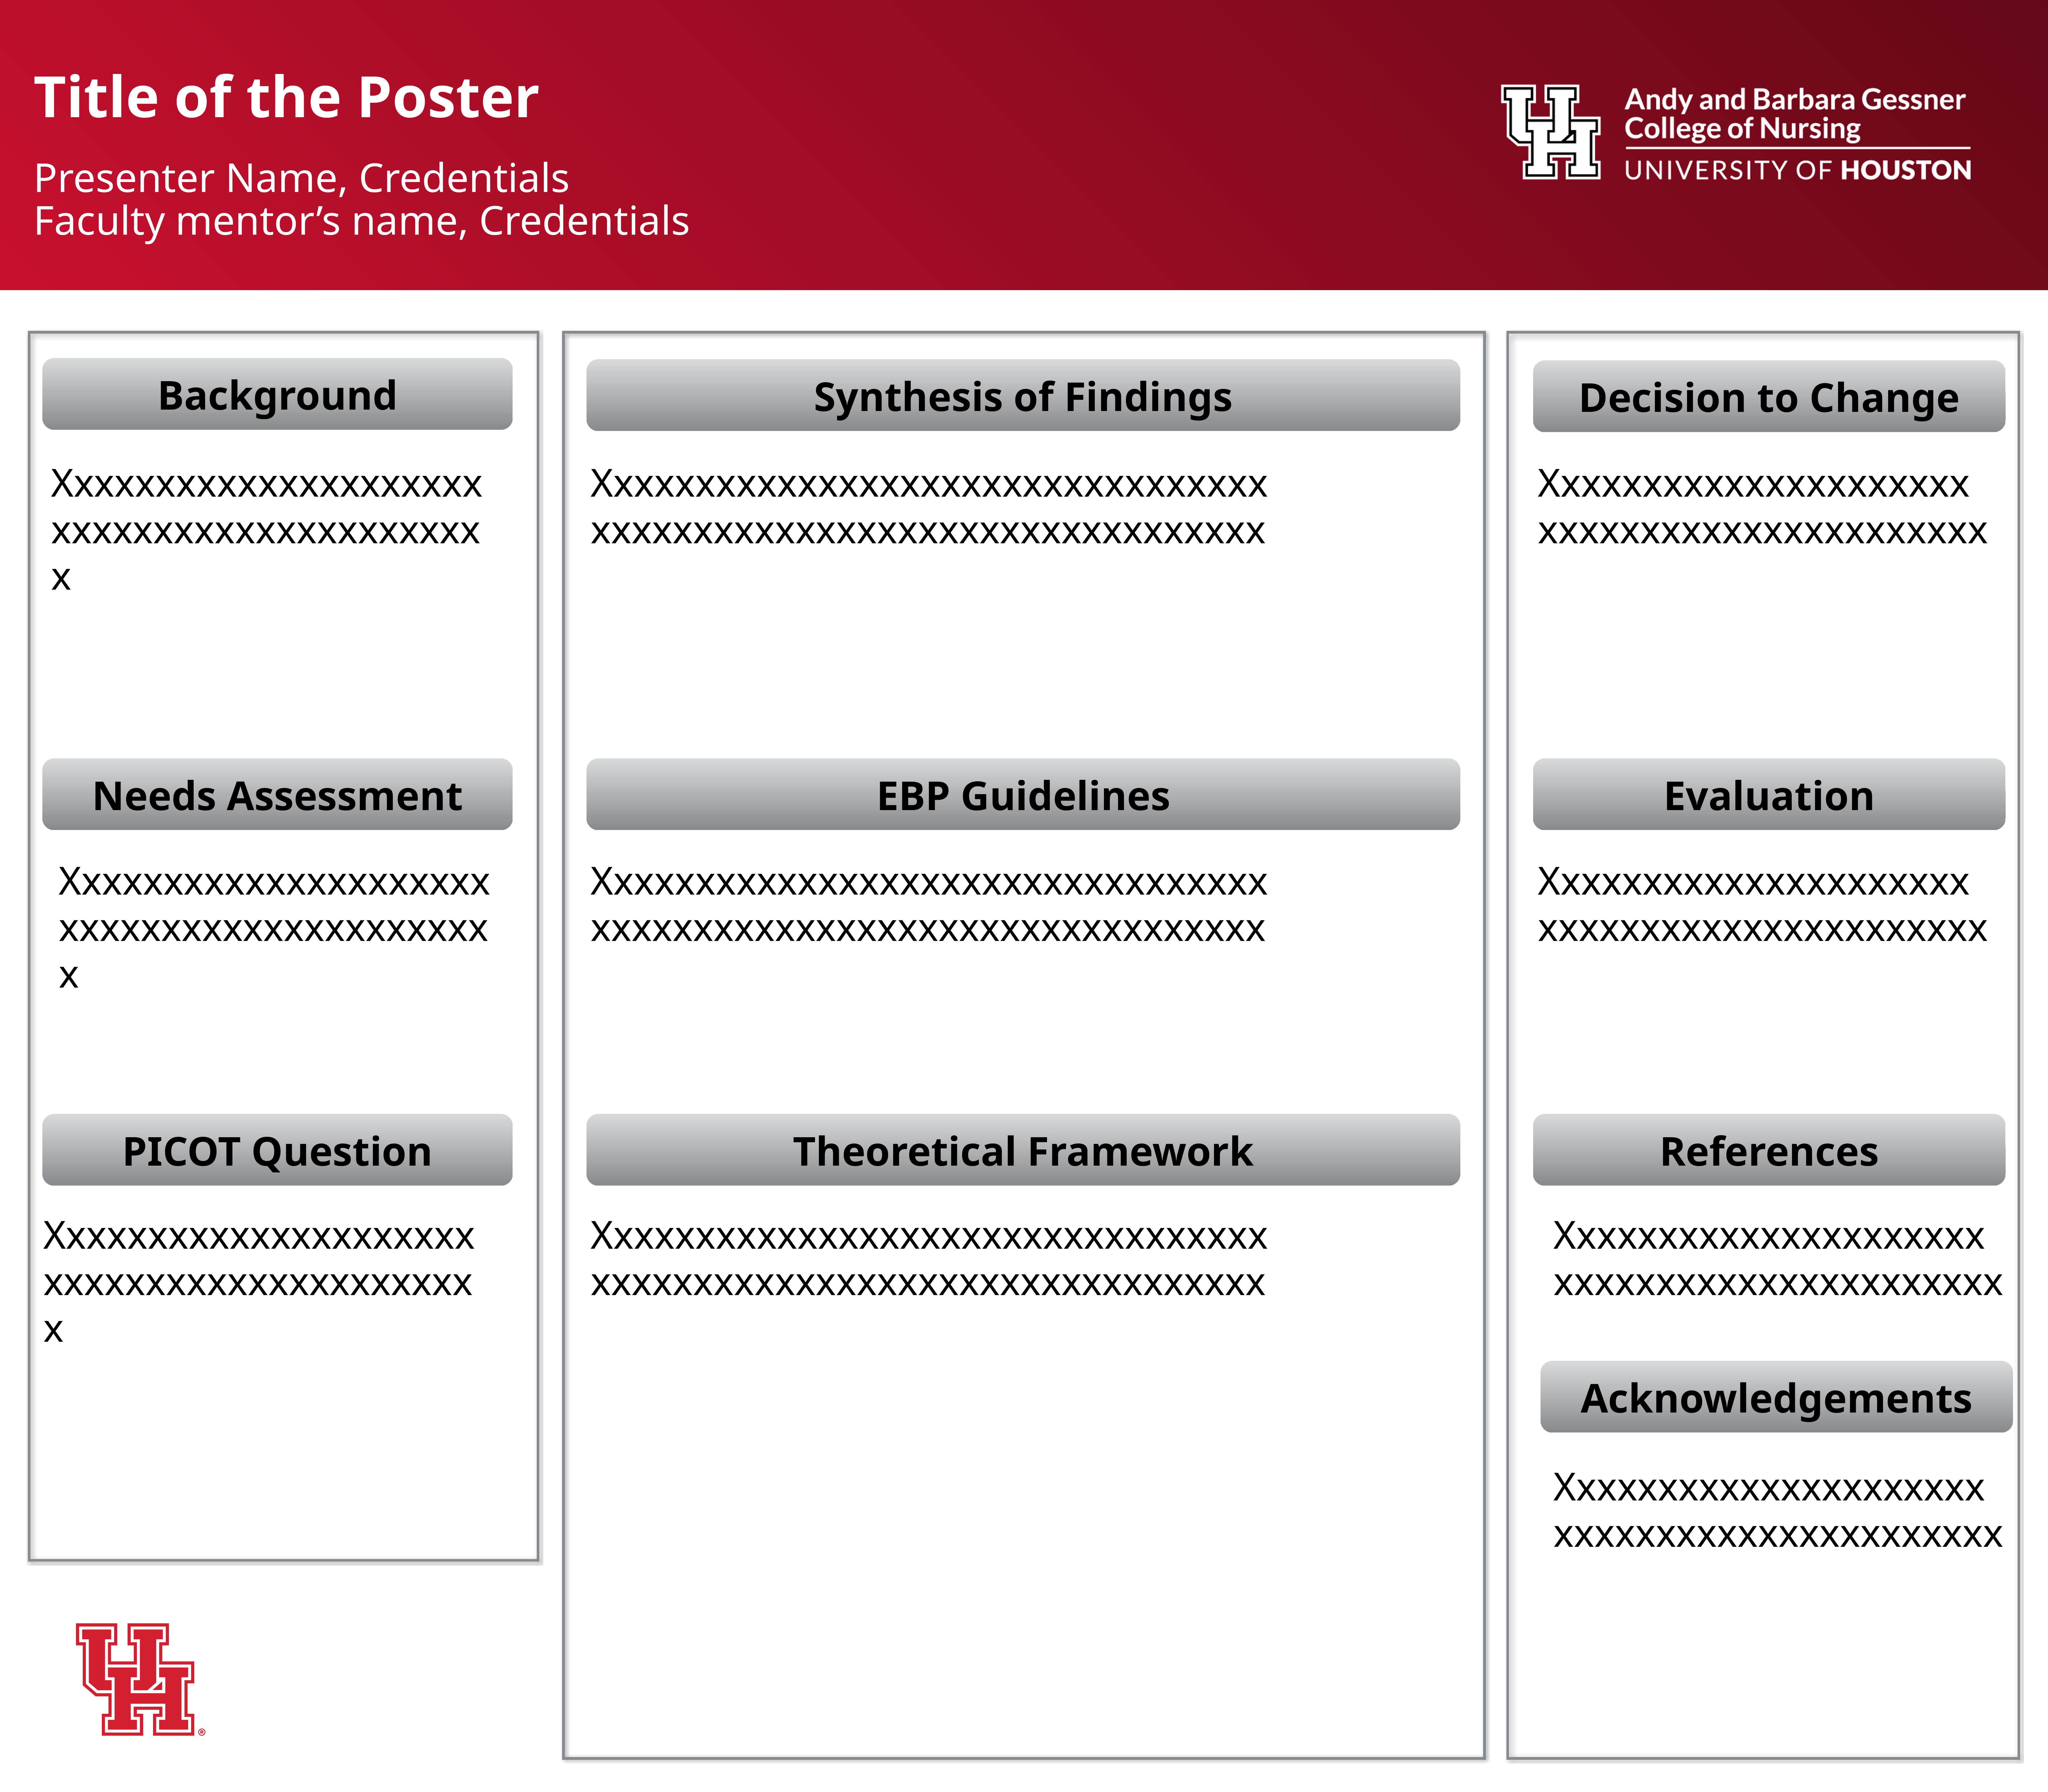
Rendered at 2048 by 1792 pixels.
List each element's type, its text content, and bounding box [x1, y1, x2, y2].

picture [1492, 61, 2021, 205]
text_box Xxxxxxxxxxxxxxxxxxxxx xxxxxxxxxxxxxxxxxxxxxx [1549, 1459, 2009, 1557]
text_box Acknowledgements [1540, 1360, 2013, 1433]
text_box Decision to Change [1533, 360, 2006, 432]
subtitle Presenter Name, Credentials Faculty mentor’s name, Credentials [29, 155, 868, 267]
text_box PICOT Question [42, 1114, 513, 1186]
text_box Xxxxxxxxxxxxxxxxxxxxxxxxxxxxxxxxx xxxxxxxxxxxxxxxxxxxxxxxxxxxxxxxxx [587, 854, 1460, 951]
text_box Needs Assessment [42, 758, 513, 830]
text_box References [1533, 1114, 2006, 1186]
text_box Synthesis of Findings [586, 359, 1461, 431]
text_box Background [42, 358, 513, 430]
text_box EBP Guidelines [586, 758, 1461, 830]
text_box Theoretical Framework [586, 1114, 1461, 1186]
text_box Xxxxxxxxxxxxxxxxxxxxx xxxxxxxxxxxxxxxxxxxxxx [1534, 854, 1994, 951]
text_box Evaluation [1533, 758, 2006, 830]
text_box Xxxxxxxxxxxxxxxxxxxxx xxxxxxxxxxxxxxxxxxxxxx [39, 1208, 497, 1352]
picture [76, 1623, 205, 1736]
text_box [563, 332, 1485, 1759]
text_box [1507, 332, 2019, 1759]
text_box Xxxxxxxxxxxxxxxxxxxxx xxxxxxxxxxxxxxxxxxxxxx [47, 456, 505, 600]
text_box Xxxxxxxxxxxxxxxxxxxxx xxxxxxxxxxxxxxxxxxxxxx [1549, 1208, 2009, 1305]
text_box Xxxxxxxxxxxxxxxxxxxxxxxxxxxxxxxxx xxxxxxxxxxxxxxxxxxxxxxxxxxxxxxxxx [587, 1208, 1460, 1305]
text_box [29, 332, 538, 1561]
title Title of the Poster [29, 20, 758, 132]
text_box Xxxxxxxxxxxxxxxxxxxxx xxxxxxxxxxxxxxxxxxxxxx [54, 854, 512, 998]
text_box Xxxxxxxxxxxxxxxxxxxxx xxxxxxxxxxxxxxxxxxxxxx [1534, 456, 1994, 553]
